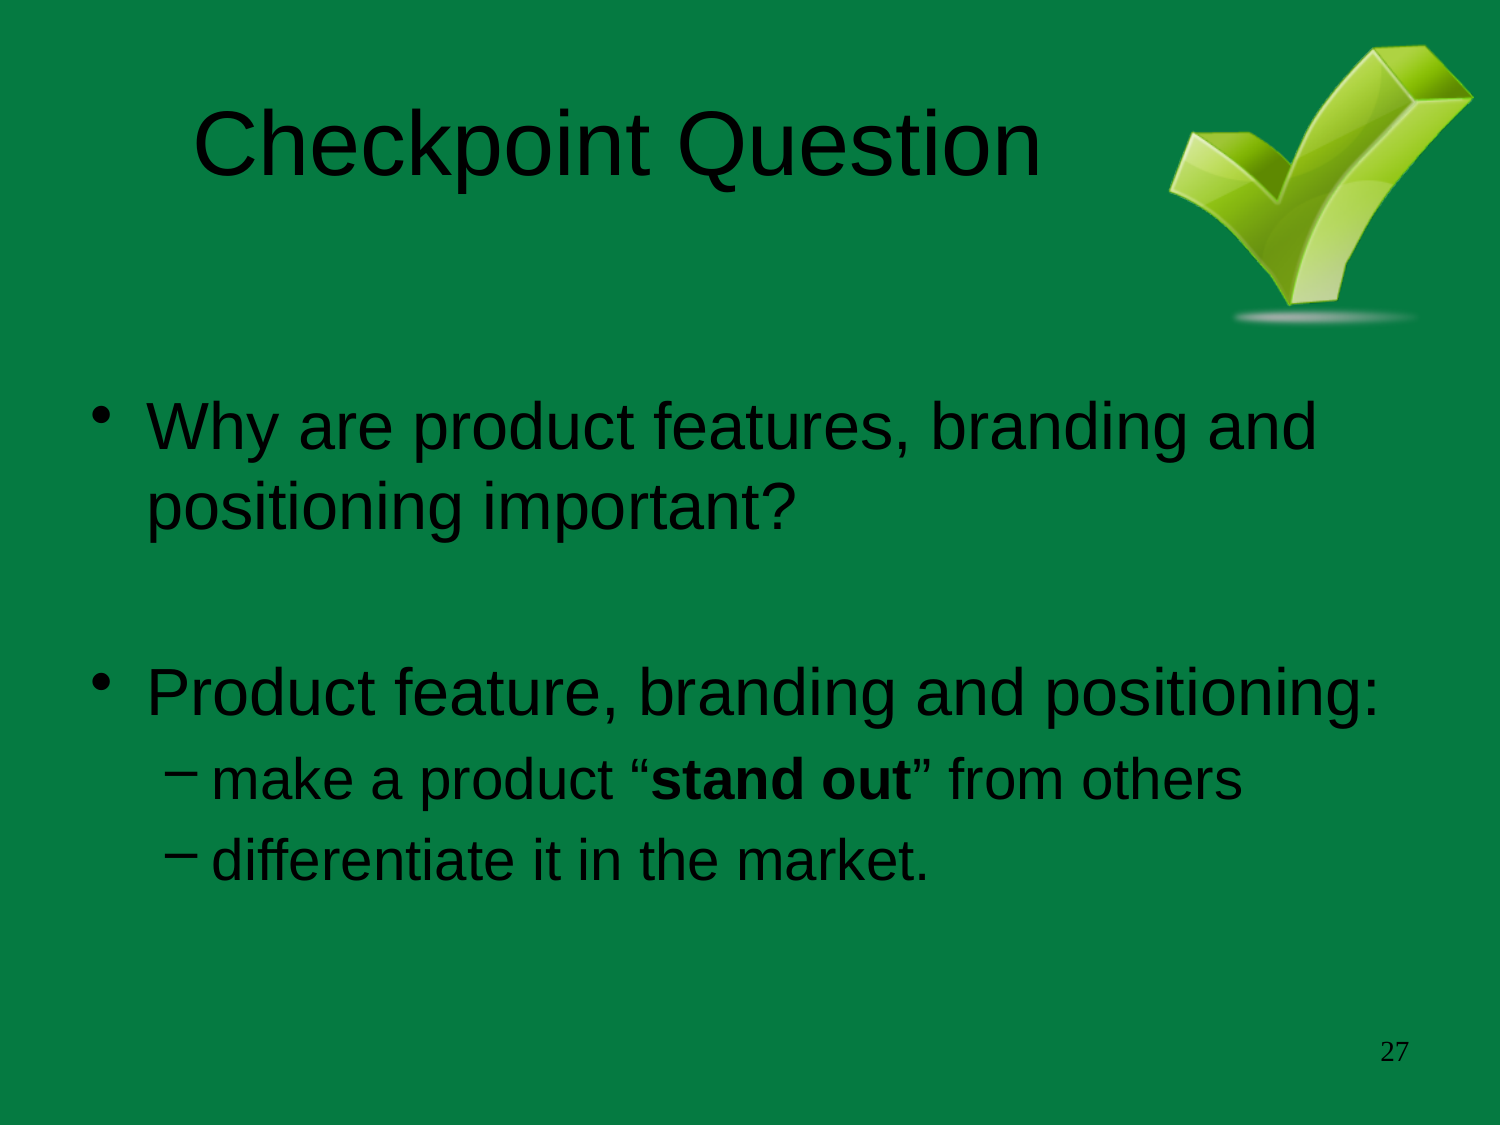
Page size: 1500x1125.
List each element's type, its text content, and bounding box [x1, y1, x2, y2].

picture [1124, 0, 1500, 376]
slide_number 27 [1074, 1024, 1426, 1103]
list Why are product features, branding and positioning important? Product feature, branding and positioning: make a product “stand out” from others differentiate it in the market. [74, 374, 1426, 1006]
title Checkpoint Question [74, 44, 1119, 233]
